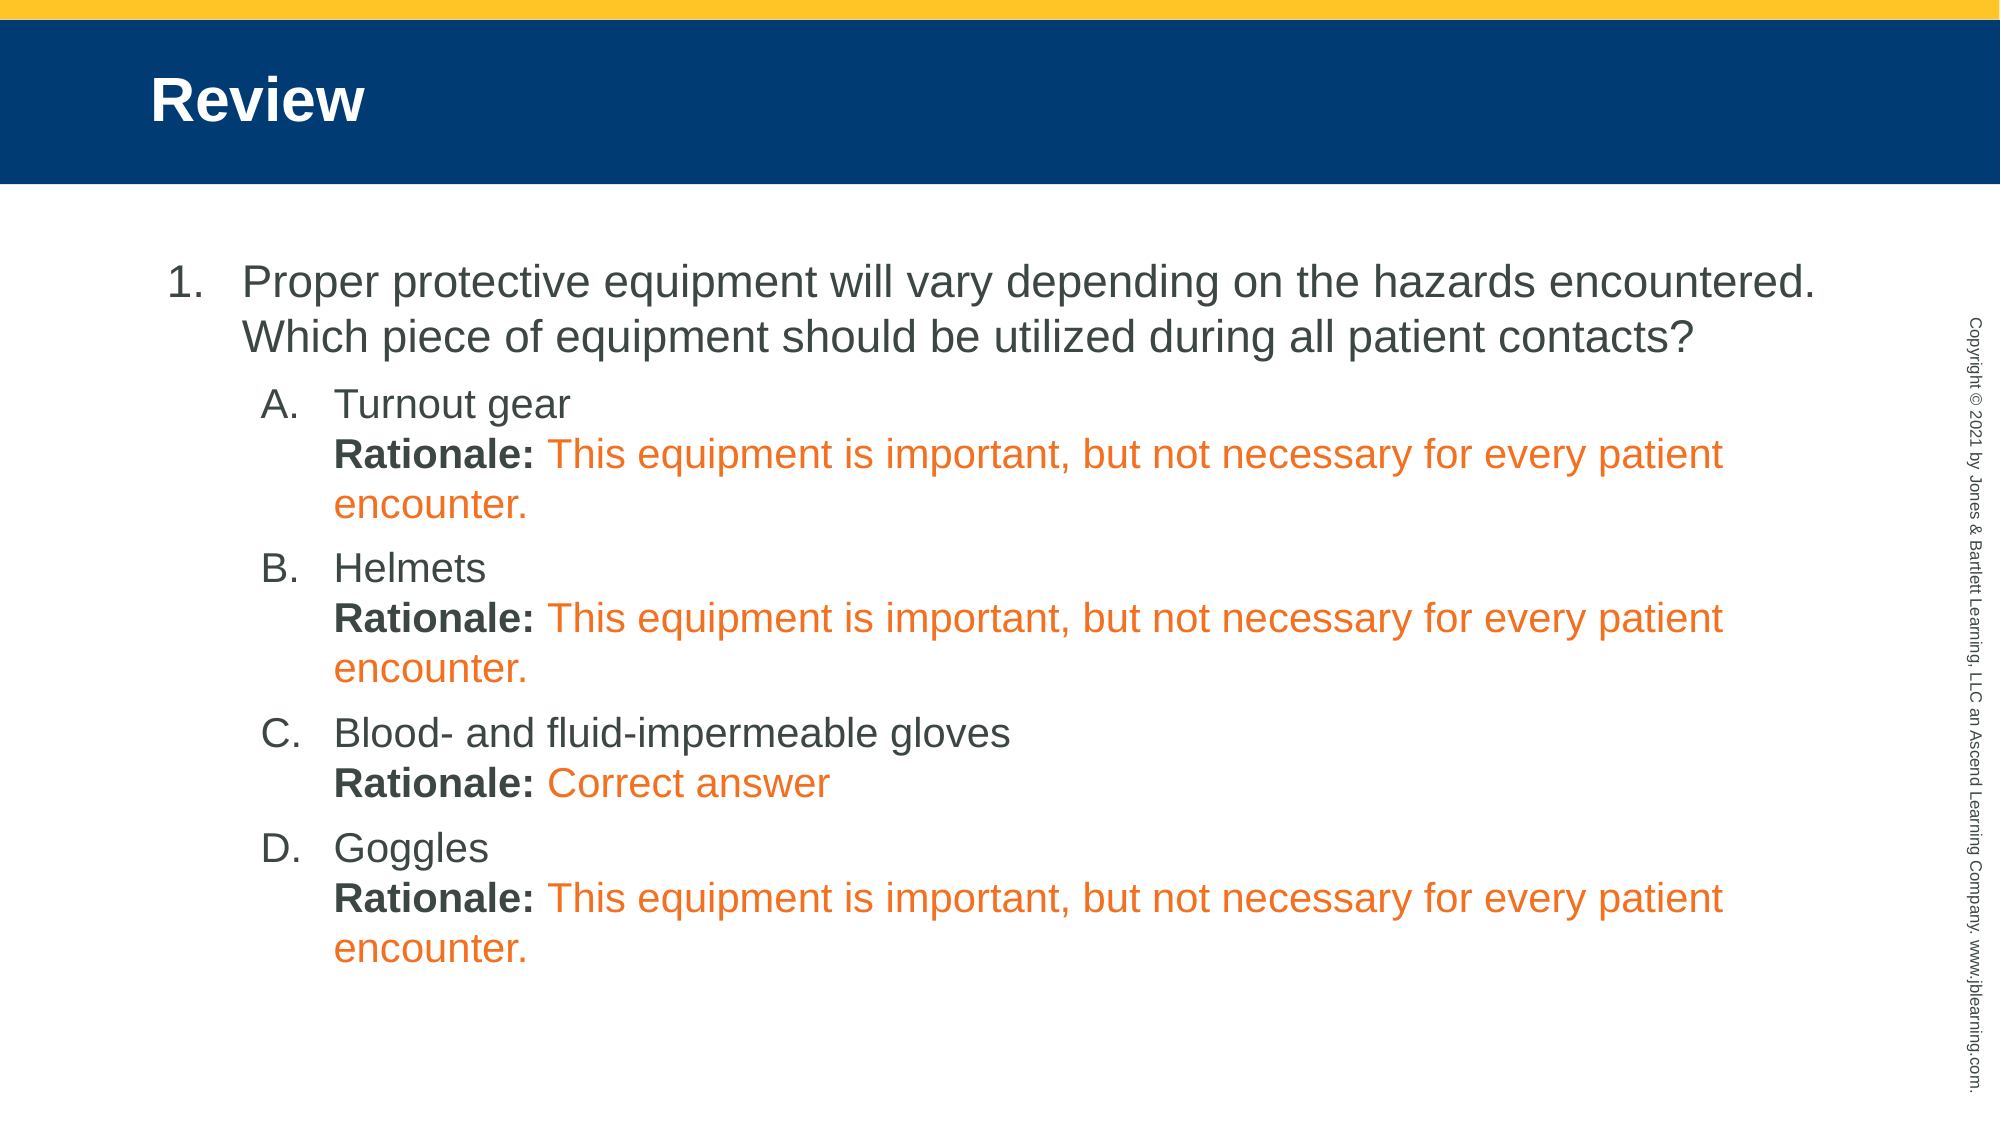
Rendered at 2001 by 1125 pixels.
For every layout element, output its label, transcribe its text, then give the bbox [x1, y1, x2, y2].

list Proper protective equipment will vary depending on the hazards encountered. Which piece of equipment should be utilized during all patient contacts? Turnout gear Rationale: This equipment is important, but not necessary for every patient encounter. Helmets Rationale: This equipment is important, but not necessary for every patient encounter. Blood- and fluid-impermeable gloves Rationale: Correct answer Goggles Rationale: This equipment is important, but not necessary for every patient encounter. [151, 244, 1882, 1016]
title Review [0, 19, 2000, 185]
